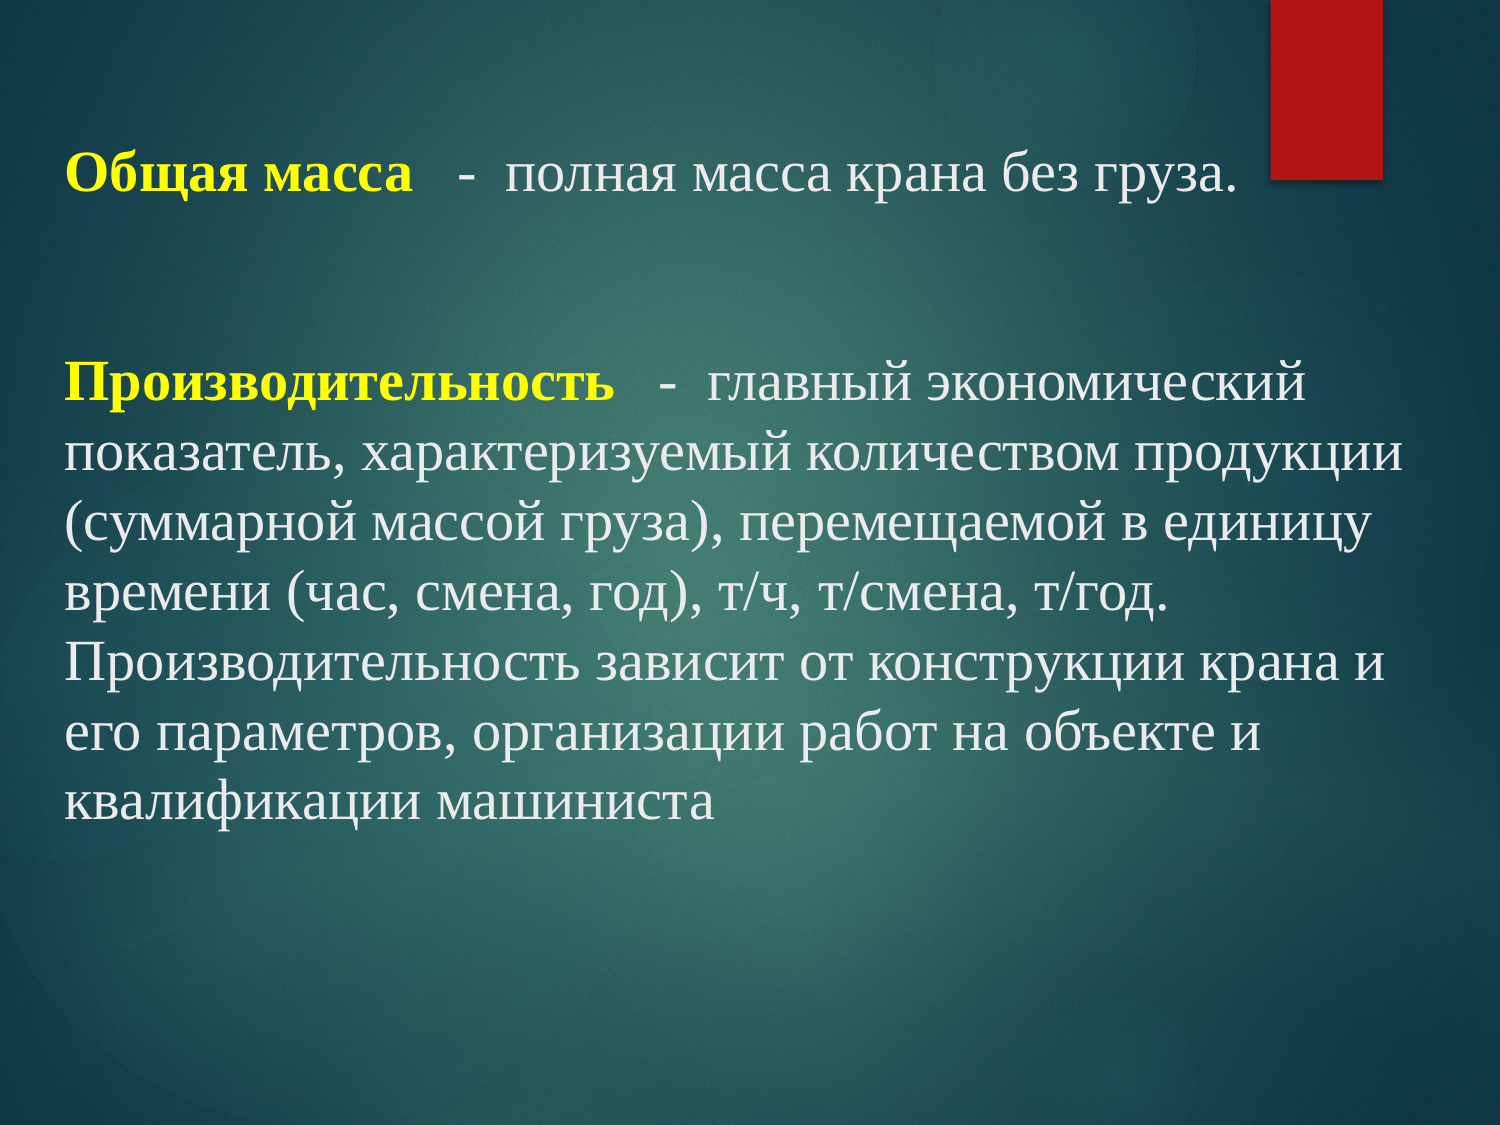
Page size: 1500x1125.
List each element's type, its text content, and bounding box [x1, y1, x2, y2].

title Общая масса - полная масса крана без груза. Производительность - главный экономический показатель, характеризуемый количеством продукции (суммарной массой груза), перемещаемой в единицу времени (час, смена, год), т/ч, т/смена, т/год. Производительность зависит от конструкции крана и его параметров, организации работ на объекте и квалификации машиниста [49, 125, 1475, 1012]
